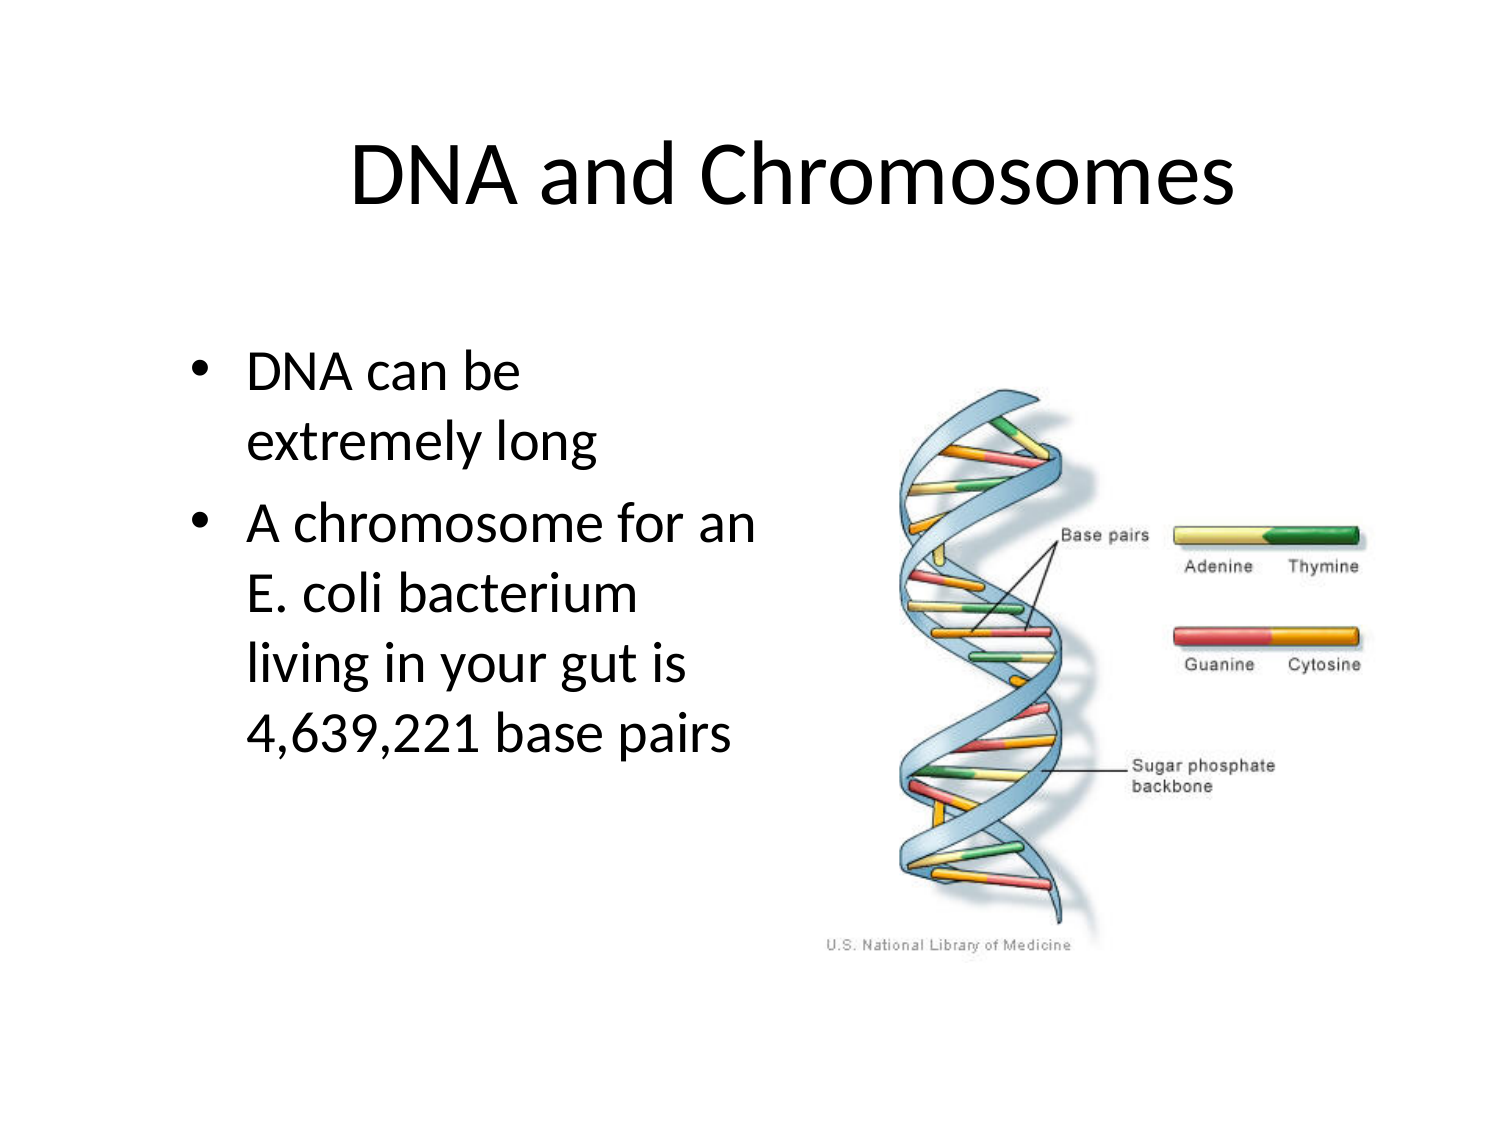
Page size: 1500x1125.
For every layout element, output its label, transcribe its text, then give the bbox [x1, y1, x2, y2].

picture [812, 337, 1438, 963]
list DNA can be extremely long A chromosome for an E. coli bacterium living in your gut is 4,639,221 base pairs [174, 324, 782, 1001]
title DNA and Chromosomes [174, 49, 1413, 286]
